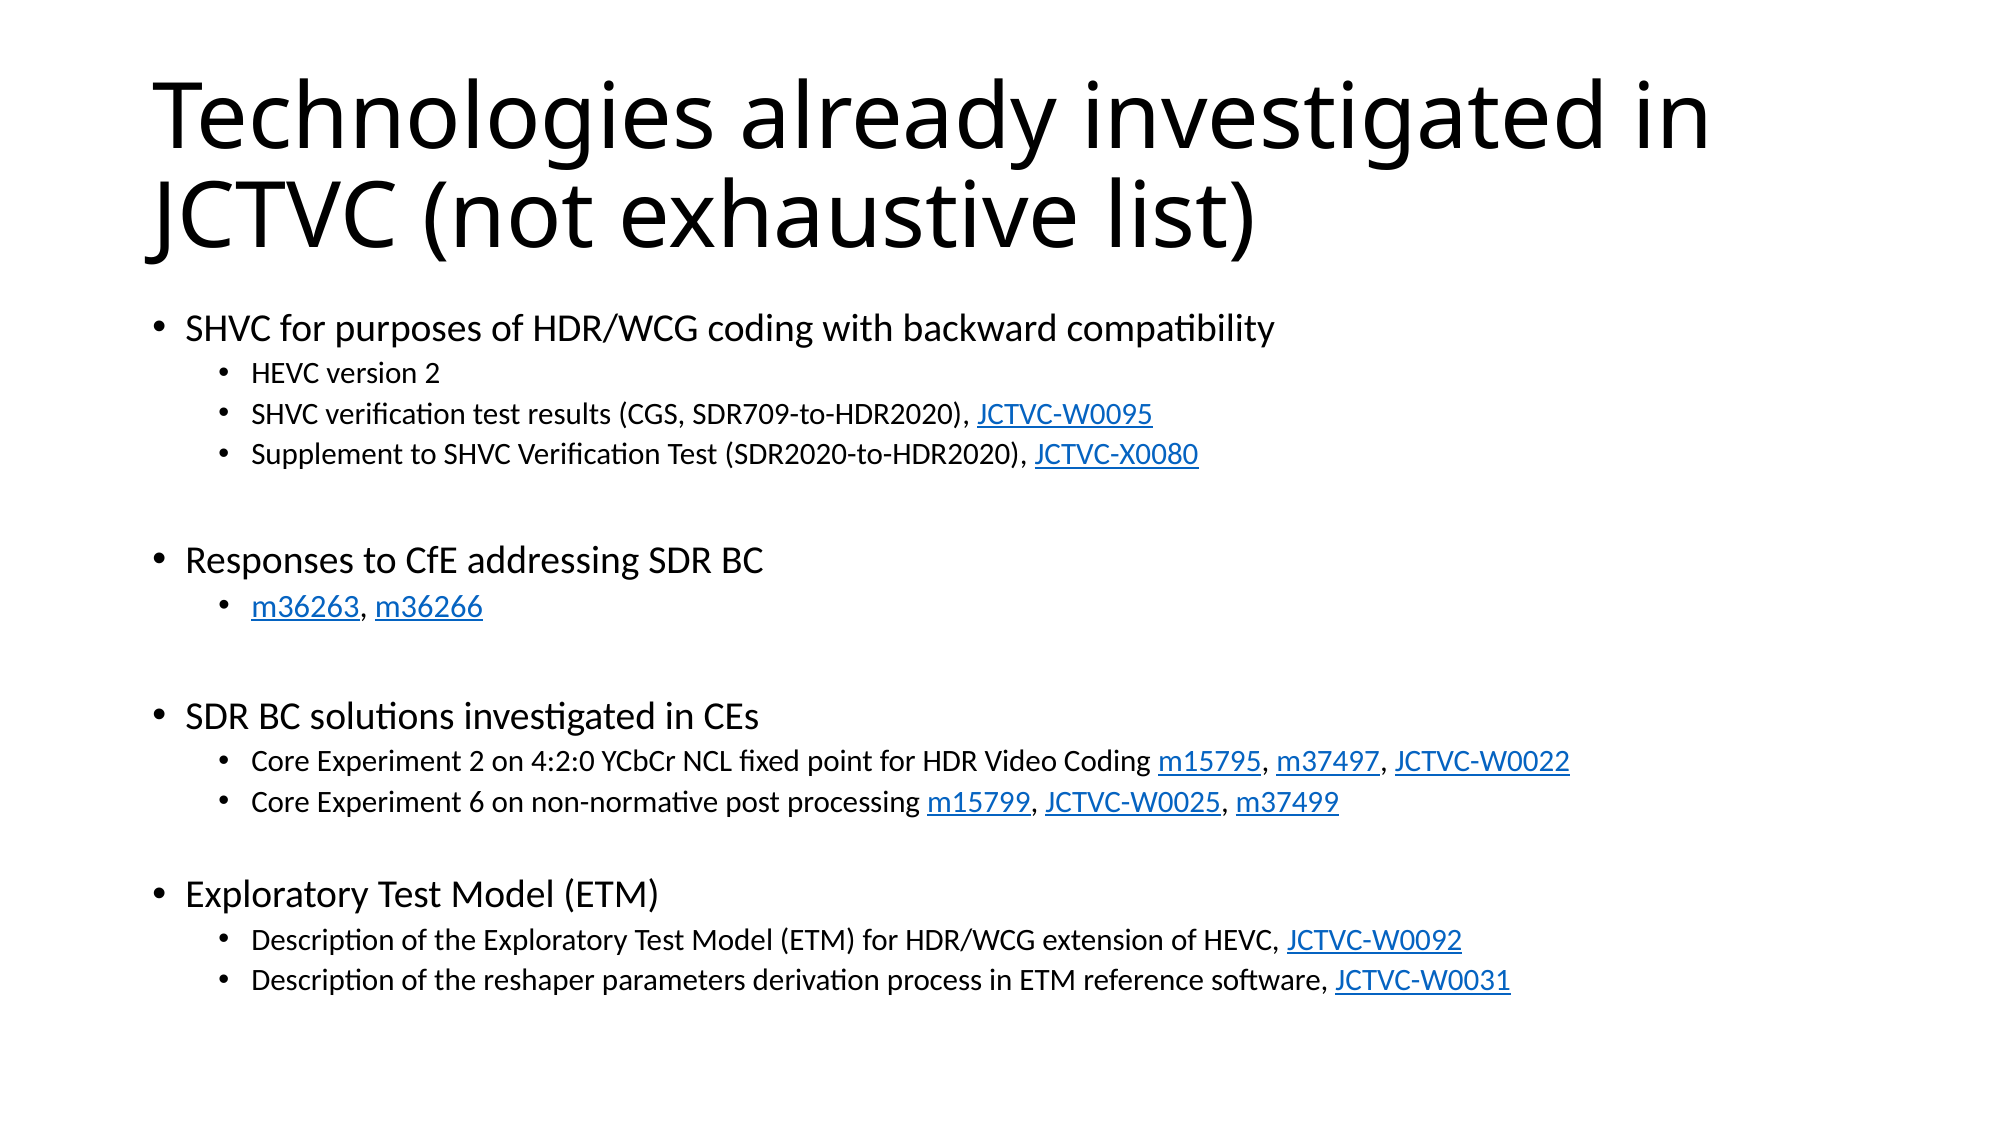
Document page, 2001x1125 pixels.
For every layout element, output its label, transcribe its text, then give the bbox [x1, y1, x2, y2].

list SHVC for purposes of HDR/WCG coding with backward compatibility HEVC version 2 SHVC verification test results (CGS, SDR709-to-HDR2020), JCTVC-W0095 Supplement to SHVC Verification Test (SDR2020-to-HDR2020), JCTVC-X0080 Responses to CfE addressing SDR BC m36263, m36266 SDR BC solutions investigated in CEs Core Experiment 2 on 4:2:0 YCbCr NCL fixed point for HDR Video Coding m15795, m37497, JCTVC-W0022 Core Experiment 6 on non-normative post processing m15799, JCTVC-W0025, m37499 Exploratory Test Model (ETM) Description of the Exploratory Test Model (ETM) for HDR/WCG extension of HEVC, JCTVC-W0092 Description of the reshaper parameters derivation process in ETM reference software, JCTVC-W0031 [137, 299, 1863, 1014]
title Technologies already investigated in JCTVC (not exhaustive list) [137, 59, 1863, 278]
